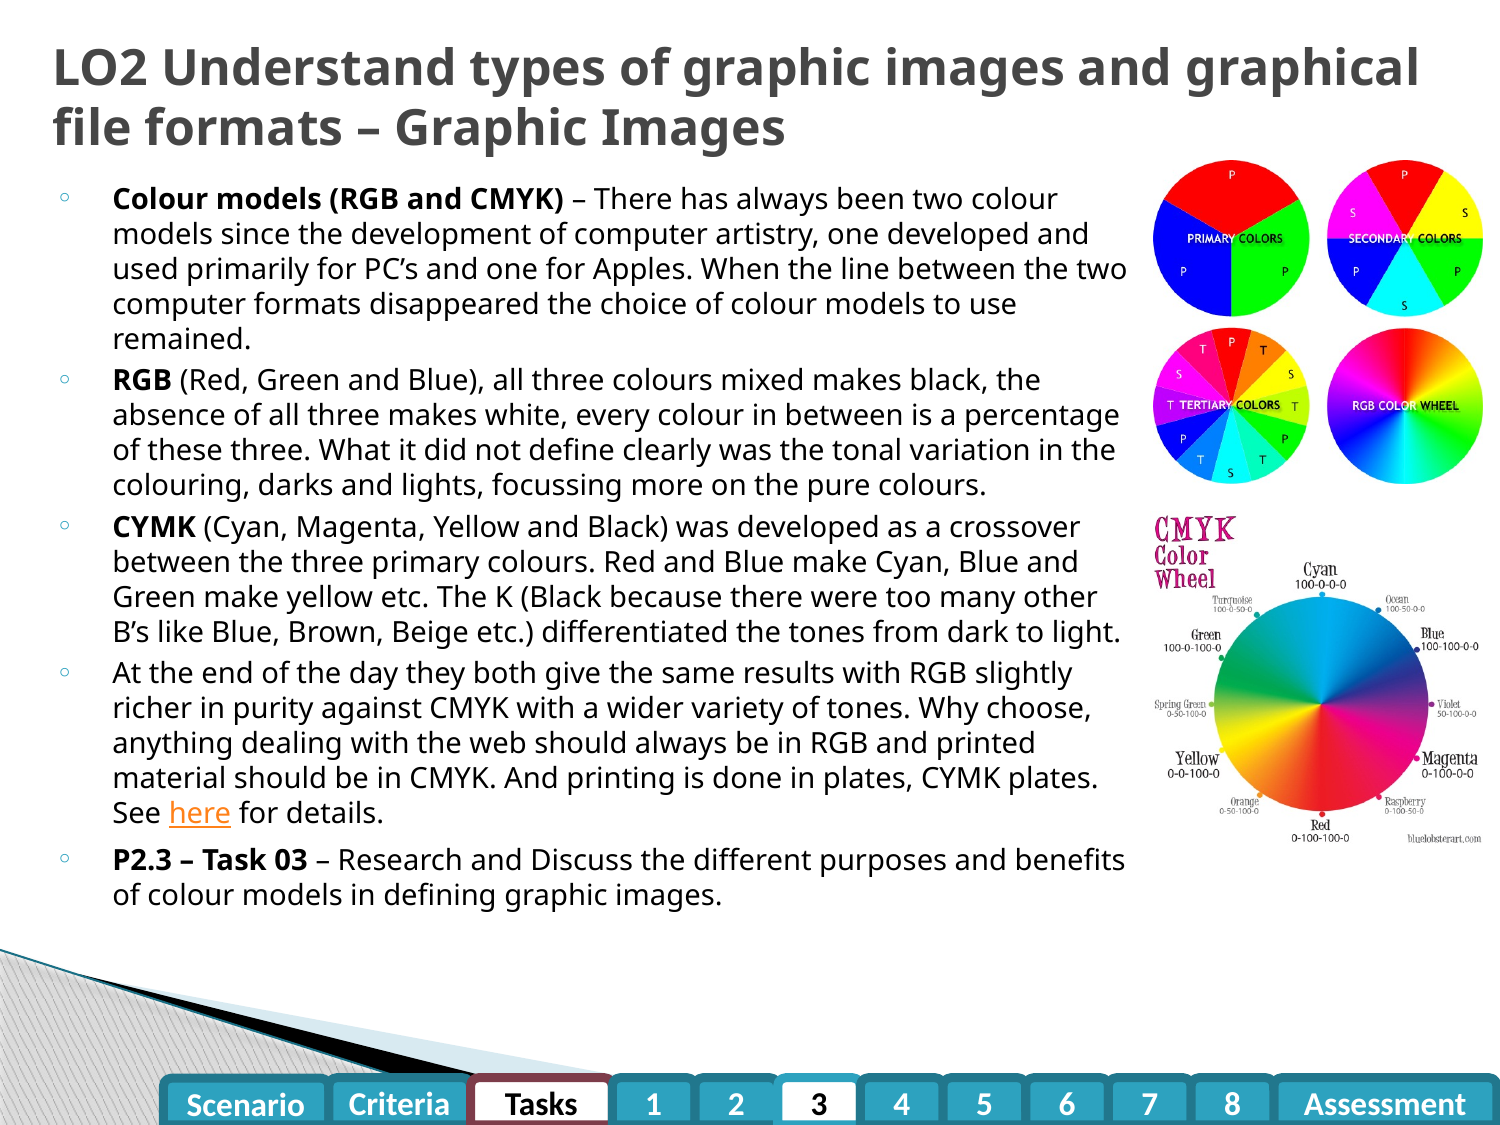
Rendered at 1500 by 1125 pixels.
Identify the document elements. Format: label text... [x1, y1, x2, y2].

text_box 3 [773, 1073, 860, 1125]
picture [1150, 511, 1483, 847]
text_box 8 [1186, 1073, 1279, 1125]
text_box Assessment [1274, 1073, 1500, 1125]
text_box 6 [1021, 1073, 1108, 1125]
text_box 1 [607, 1073, 695, 1125]
text_box Scenario [158, 1073, 328, 1125]
text_box 7 [1103, 1073, 1191, 1125]
picture [1153, 160, 1483, 484]
text_box 2 [690, 1073, 778, 1125]
text_box 5 [938, 1073, 1026, 1125]
list Colour models (RGB and CMYK) – There has always been two colour models since the development of computer artistry, one developed and used primarily for PC’s and one for Apples. When the line between the two computer formats disappeared the choice of colour models to use remained. RGB (Red, Green and Blue), all three colours mixed makes black, the absence of all three makes white, every colour in between is a percentage of these three. What it did not define clearly was the tonal variation in the colouring, darks and lights, focussing more on the pure colours. CYMK (Cyan, Magenta, Yellow and Black) was developed as a crossover between the three primary colours. Red and Blue make Cyan, Blue and Green make yellow etc. The K (Black because there were too many other B’s like Blue, Brown, Beige etc.) differentiated the tones from dark to light. At the end of the day they both give the same results with RGB slightly richer in purity against CMYK with a wider variety of tones. Why choose, anything dealing with the web should always be in RGB and printed material should be in CMYK. And printing is done in plates, CYMK plates. See here for details. P2.3 – Task 03 – Research and Discuss the different purposes and benefits of colour models in defining graphic images. [41, 173, 1150, 1071]
title LO2 Understand types of graphic images and graphical file formats – Graphic Images [37, 19, 1471, 173]
text_box Criteria [324, 1073, 470, 1125]
text_box 4 [855, 1073, 943, 1125]
text_box Tasks [466, 1073, 612, 1125]
